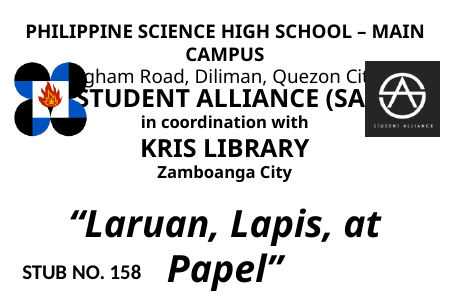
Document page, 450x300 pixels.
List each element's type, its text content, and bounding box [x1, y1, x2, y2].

text_box PHILIPPINE SCIENCE HIGH SCHOOL – MAIN CAMPUS Agham Road, Diliman, Quezon City [0, 12, 450, 74]
picture [12, 60, 88, 137]
text_box STUB NO. 158 [7, 251, 213, 292]
picture [364, 60, 441, 137]
text_box “Laruan, Lapis, at Papel” [0, 192, 450, 298]
text_box STUDENT ALLIANCE (SA) in coordination with KRIS LIBRARY Zamboanga City [0, 74, 450, 190]
